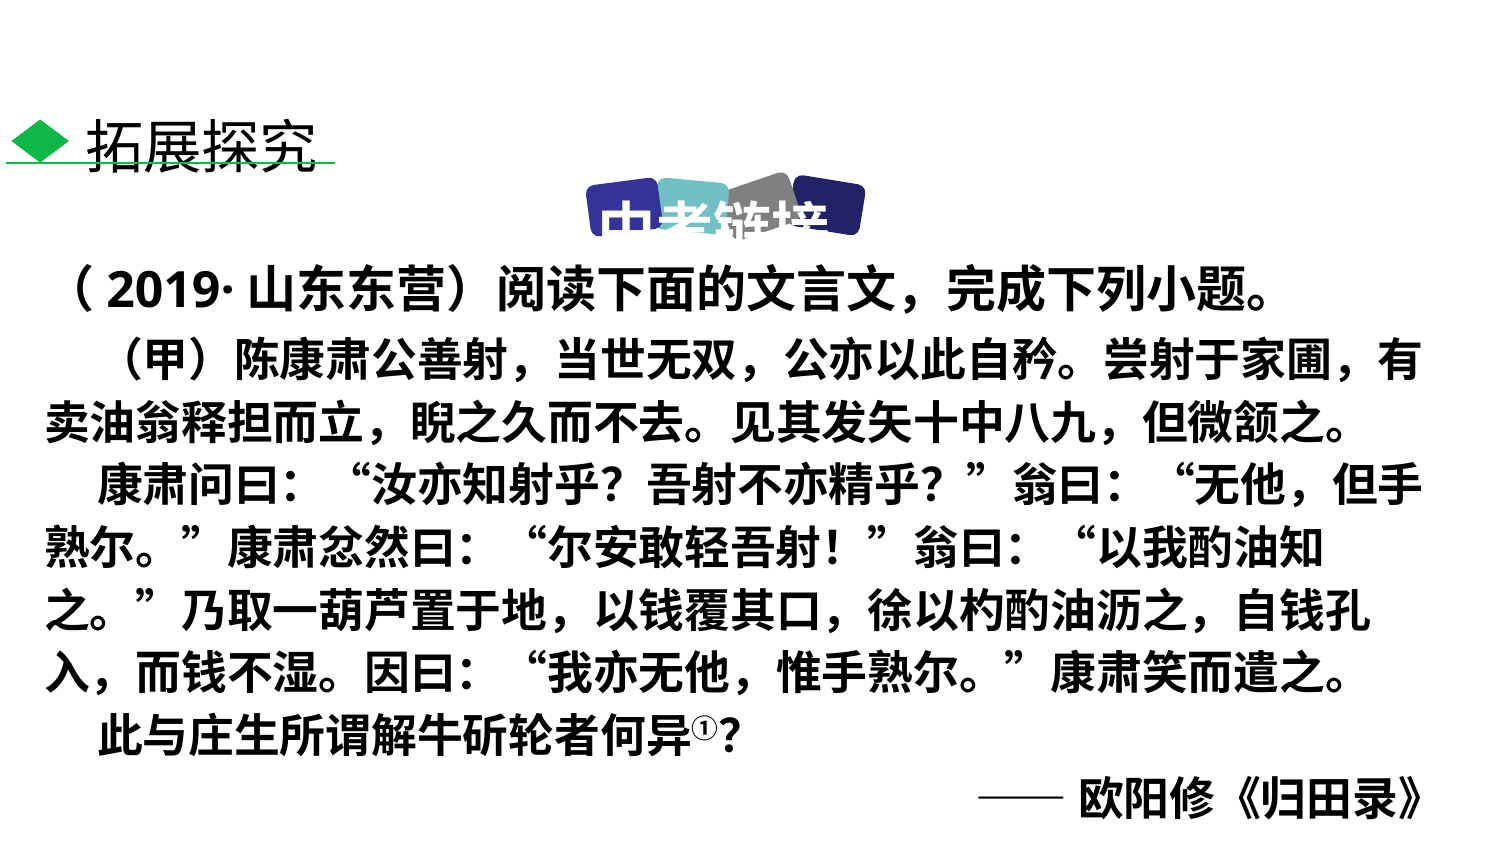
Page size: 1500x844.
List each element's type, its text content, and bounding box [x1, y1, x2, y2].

text_box （2019·山东东营）阅读下面的文言文，完成下列小题。 [29, 249, 1365, 315]
text_box （甲）陈康肃公善射，当世无双，公亦以此自矜。尝射于家圃，有卖油翁释担而立，睨之久而不去。见其发矢十中八九，但微颔之。 康肃问曰：“汝亦知射乎？吾射不亦精乎？”翁曰：“无他，但手熟尔。”康肃忿然曰：“尔安敢轻吾射！”翁曰：“以我酌油知之。”乃取一葫芦置于地，以钱覆其口，徐以杓酌油沥之，自钱孔入，而钱不湿。因曰：“我亦无他，惟手熟尔。”康肃笑而遣之。 此与庄生所谓解牛斫轮者何异①？ ——欧阳修《归田录》 [29, 315, 1459, 832]
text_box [5, 102, 336, 189]
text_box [582, 164, 869, 271]
